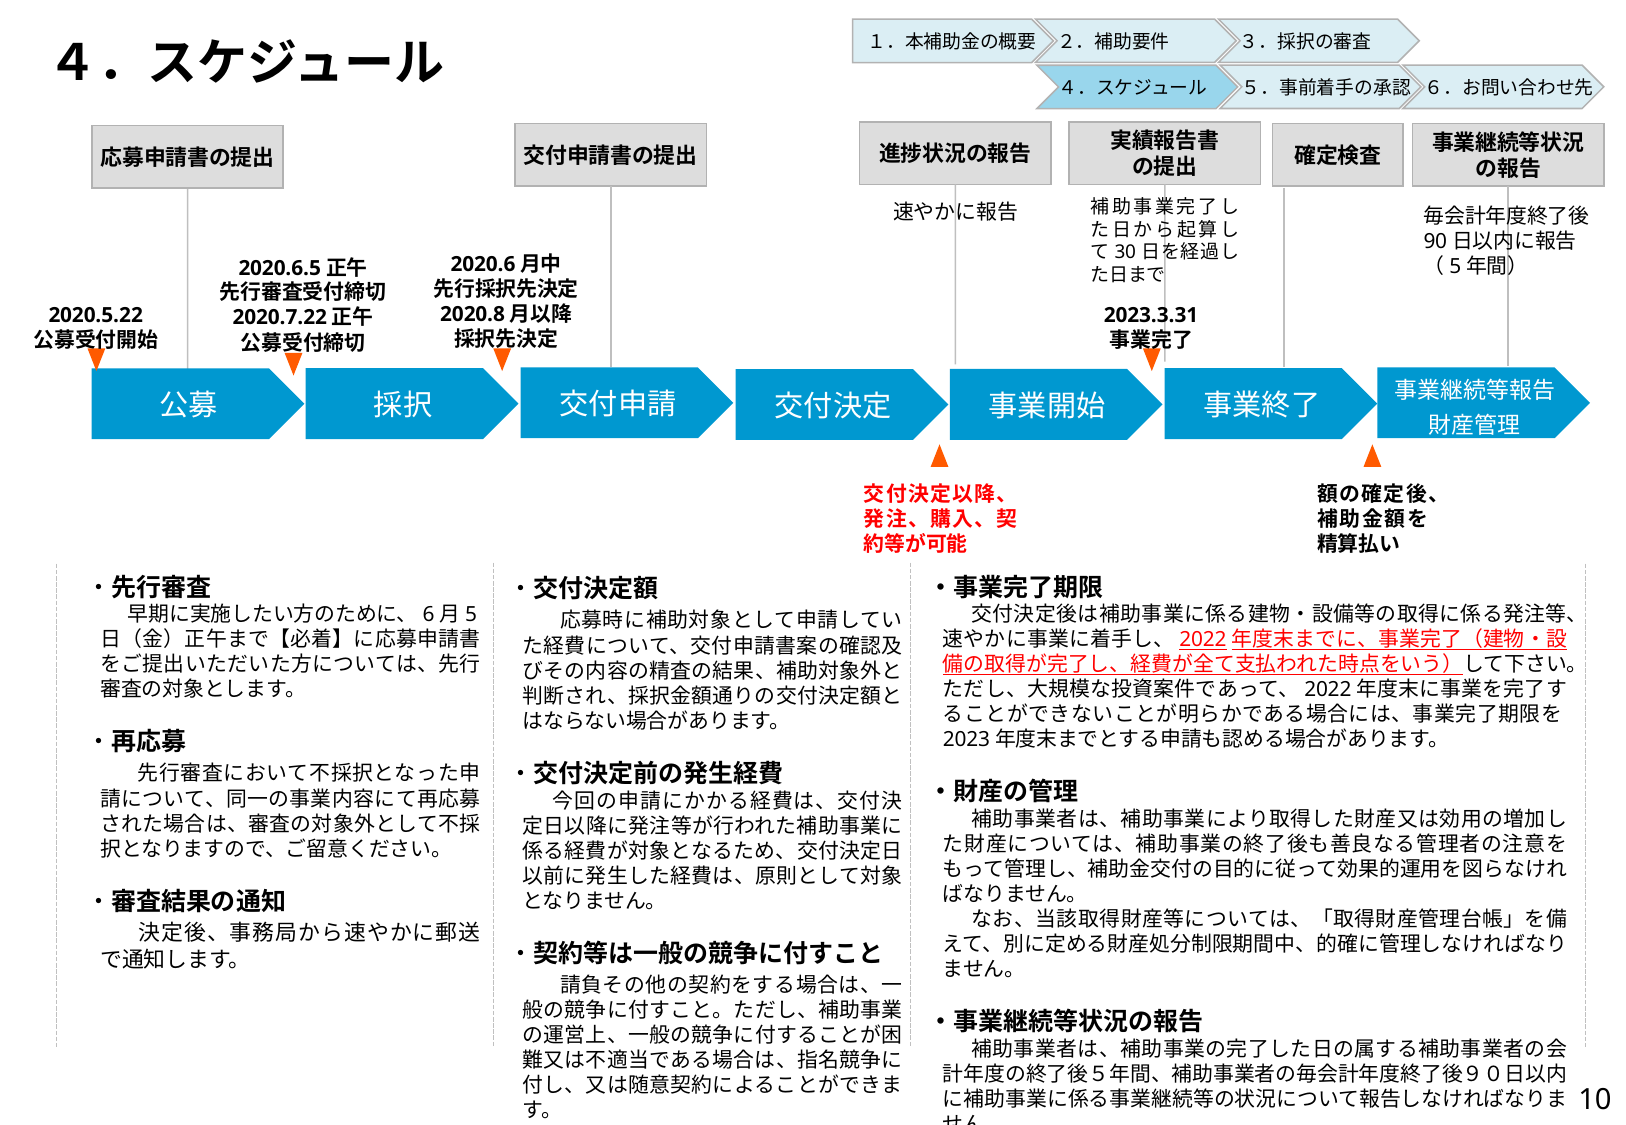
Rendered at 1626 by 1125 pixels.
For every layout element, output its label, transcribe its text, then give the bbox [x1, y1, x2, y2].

text_box [497, 359, 507, 372]
text_box [91, 359, 102, 372]
text_box ・交付決定額 応募時に補助対象として申請していた経費について、交付申請書案の確認及びその内容の精査の結果、補助対象外と判断され、採択金額通りの交付決定額とはならない場合があります。 ・交付決定前の発生経費 今回の申請にかかる経費は、交付決定日以降に発注等が行われた補助事業に係る経費が対象となるため、交付決定日以前に発生した経費は、原則として対象となりません。 ・契約等は一般の競争に付すこと 請負その他の契約をする場合は、一般の競争に付すこと。ただし、補助事業の運営上、一般の競争に付することが困難又は不適当である場合は、指名競争に付し、又は随意契約によることができます。 [502, 565, 909, 1125]
text_box 補助事業完了した日から起算して30日を経過した日まで [1090, 194, 1160, 286]
text_box 実績報告書 の提出 [1069, 121, 1261, 185]
text_box 毎会計年度終了後90日以内に報告 （5年間） [1513, 194, 1594, 286]
text_box 2023.3.31 事業完了 [1074, 294, 1160, 359]
text_box 進捗状況の報告 [859, 121, 1051, 185]
text_box 交付申請書の提出 [515, 123, 707, 187]
text_box 事業継続等状況 の報告 [1412, 123, 1604, 187]
text_box ３．採択の審査 [1218, 19, 1420, 63]
slide_number 9 [1573, 1070, 1625, 1125]
text_box ５．事前着手の承認 [1220, 65, 1421, 109]
text_box 2023.3.31 事業完了 [1170, 294, 1228, 359]
text_box ４．スケジュール [1036, 65, 1238, 109]
text_box 交付決定 [735, 369, 949, 440]
text_box 採択 [305, 368, 519, 440]
text_box [1363, 444, 1382, 467]
text_box 事業終了 [1164, 368, 1377, 440]
text_box 確定検査 [1272, 123, 1404, 187]
text_box 額の確定後、補助金額を精算払い [1317, 472, 1429, 563]
text_box 速やかに報告 [870, 194, 951, 229]
text_box 補助事業完了した日から起算して30日を経過した日まで [1170, 194, 1239, 286]
text_box ６．お問い合わせ先 [1403, 65, 1604, 109]
text_box 事業開始 [949, 368, 1163, 440]
text_box 応募申請書の提出 [91, 125, 284, 189]
text_box 毎会計年度終了後90日以内に報告 （5年間） [1423, 194, 1503, 286]
title ４．スケジュール [32, 23, 1593, 99]
text_box 事業継続等報告 財産管理 [1377, 367, 1591, 439]
text_box [288, 362, 299, 376]
text_box ・先行審査 早期に実施したい方のために、6月5日（金）正午まで【必着】に応募申請書をご提出いただいた方については、先行審査の対象とします。 ・再応募 先行審査において不採択となった申請について、同一の事業内容にて再応募された場合は、審査の対象外として不採択となりますので、ご留意ください。 ・審査結果の通知 決定後、事務局から速やかに郵送で通知します。 [80, 563, 487, 980]
text_box ２．補助要件 [1035, 19, 1237, 63]
text_box 公募 [91, 368, 305, 440]
text_box 交付決定以降、発注、購入、契約等が可能 [863, 472, 1018, 563]
text_box [930, 444, 949, 467]
text_box [1147, 359, 1157, 372]
text_box 2020.6月中 先行採択先決定 2020.8月以降 採択先決定 [422, 243, 590, 359]
text_box １．本補助金の概要 [852, 19, 1054, 63]
text_box 2020.6.5正午 先行審査受付締切 2020.7.22正午 公募受付締切 [217, 246, 389, 362]
text_box 速やかに報告 [960, 194, 1041, 229]
text_box ・事業完了期限 交付決定後は補助事業に係る建物・設備等の取得に係る発注等、速やかに事業に着手し、2022年度末までに、事業完了（建物・設備の取得が完了し、経費が全て支払われた時点をいう）して下さい。ただし、大規模な投資案件であって、2022年度末に事業を完了することができないことが明らかである場合には、事業完了期限を2023年度末までとする申請も認める場合があります。 ・財産の管理 補助事業者は、補助事業により取得した財産又は効用の増加した財産については、補助事業の終了後も善良なる管理者の注意をもって管理し、補助金交付の目的に従って効果的運用を図らなければなりません。 なお、当該取得財産等については、「取得財産管理台帳」を備えて、別に定める財産処分制限期間中、的確に管理しなければなりません。 ・事業継続等状況の報告 補助事業者は、補助事業の完了した日の属する補助事業者の会計年度の終了後５年間、補助事業者の毎会計年度終了後９０日以内に補助事業に係る事業継続等の状況について報告しなければなりません。 [922, 563, 1573, 1125]
text_box 交付申請 [520, 367, 734, 439]
text_box 2020.5.22 公募受付開始 [18, 294, 173, 359]
